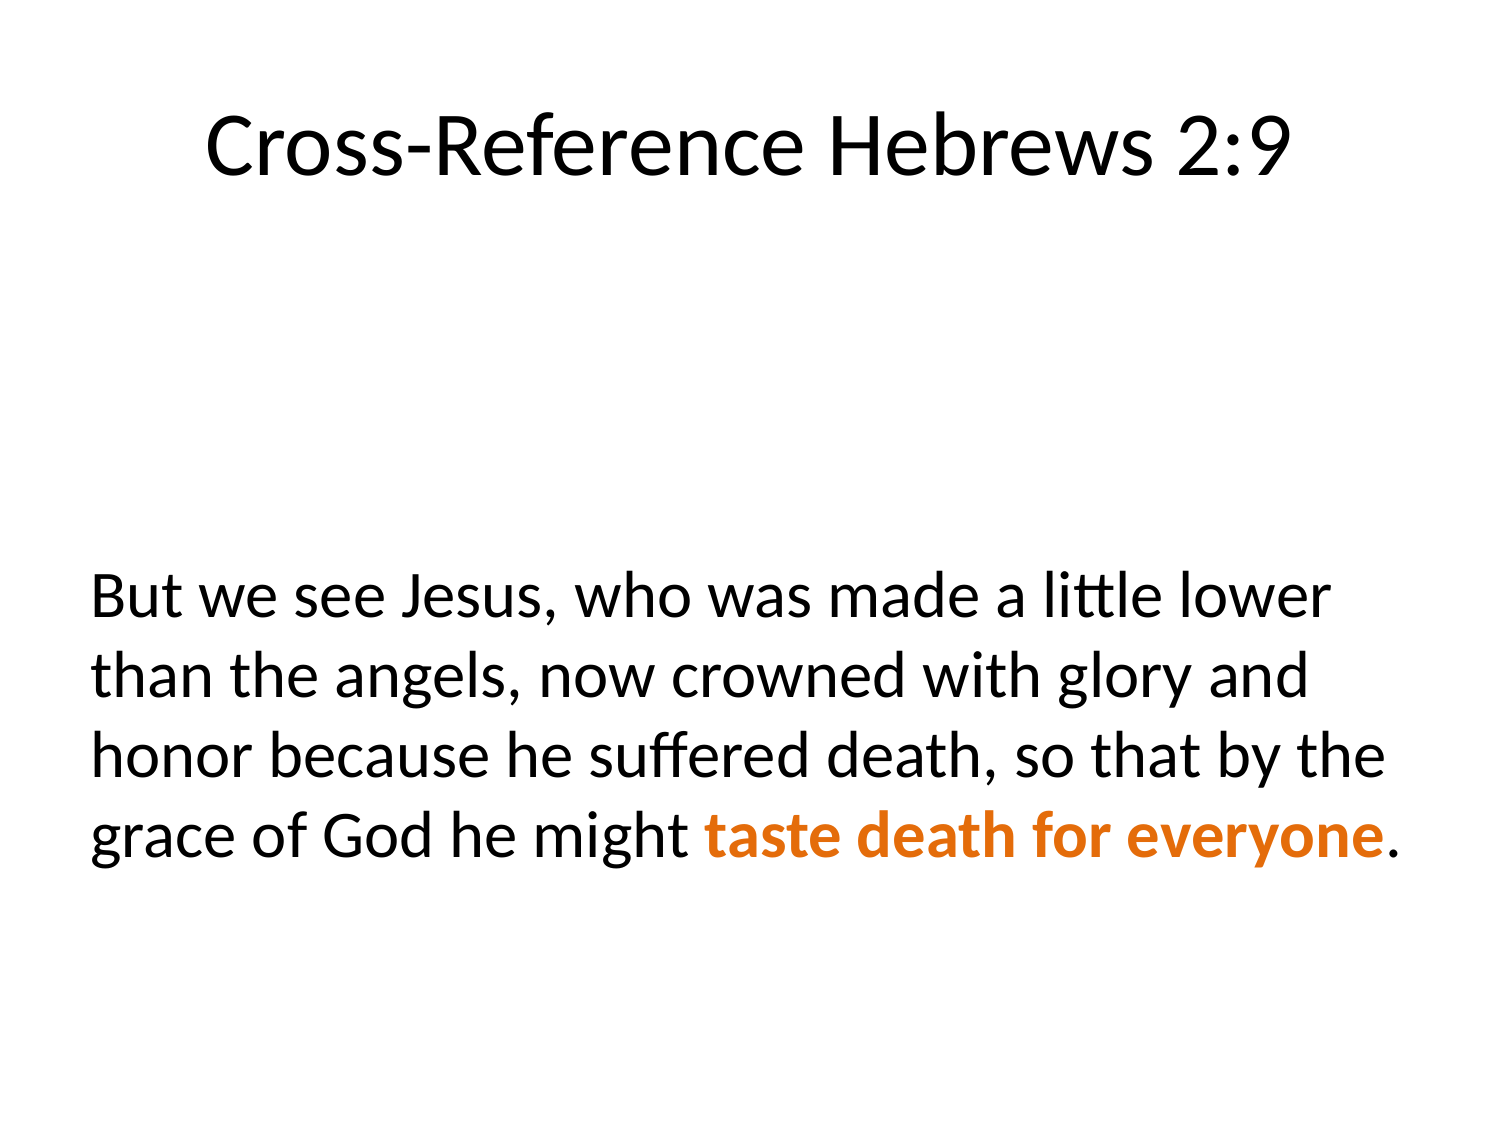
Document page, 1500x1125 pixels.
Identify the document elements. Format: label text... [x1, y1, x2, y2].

title Cross-Reference Hebrews 2:9 [75, 45, 1425, 233]
list But we see Jesus, who was made a little lower than the angels, now crowned with glory and honor because he suffered death, so that by the grace of God he might taste death for everyone. [75, 262, 1425, 1005]
